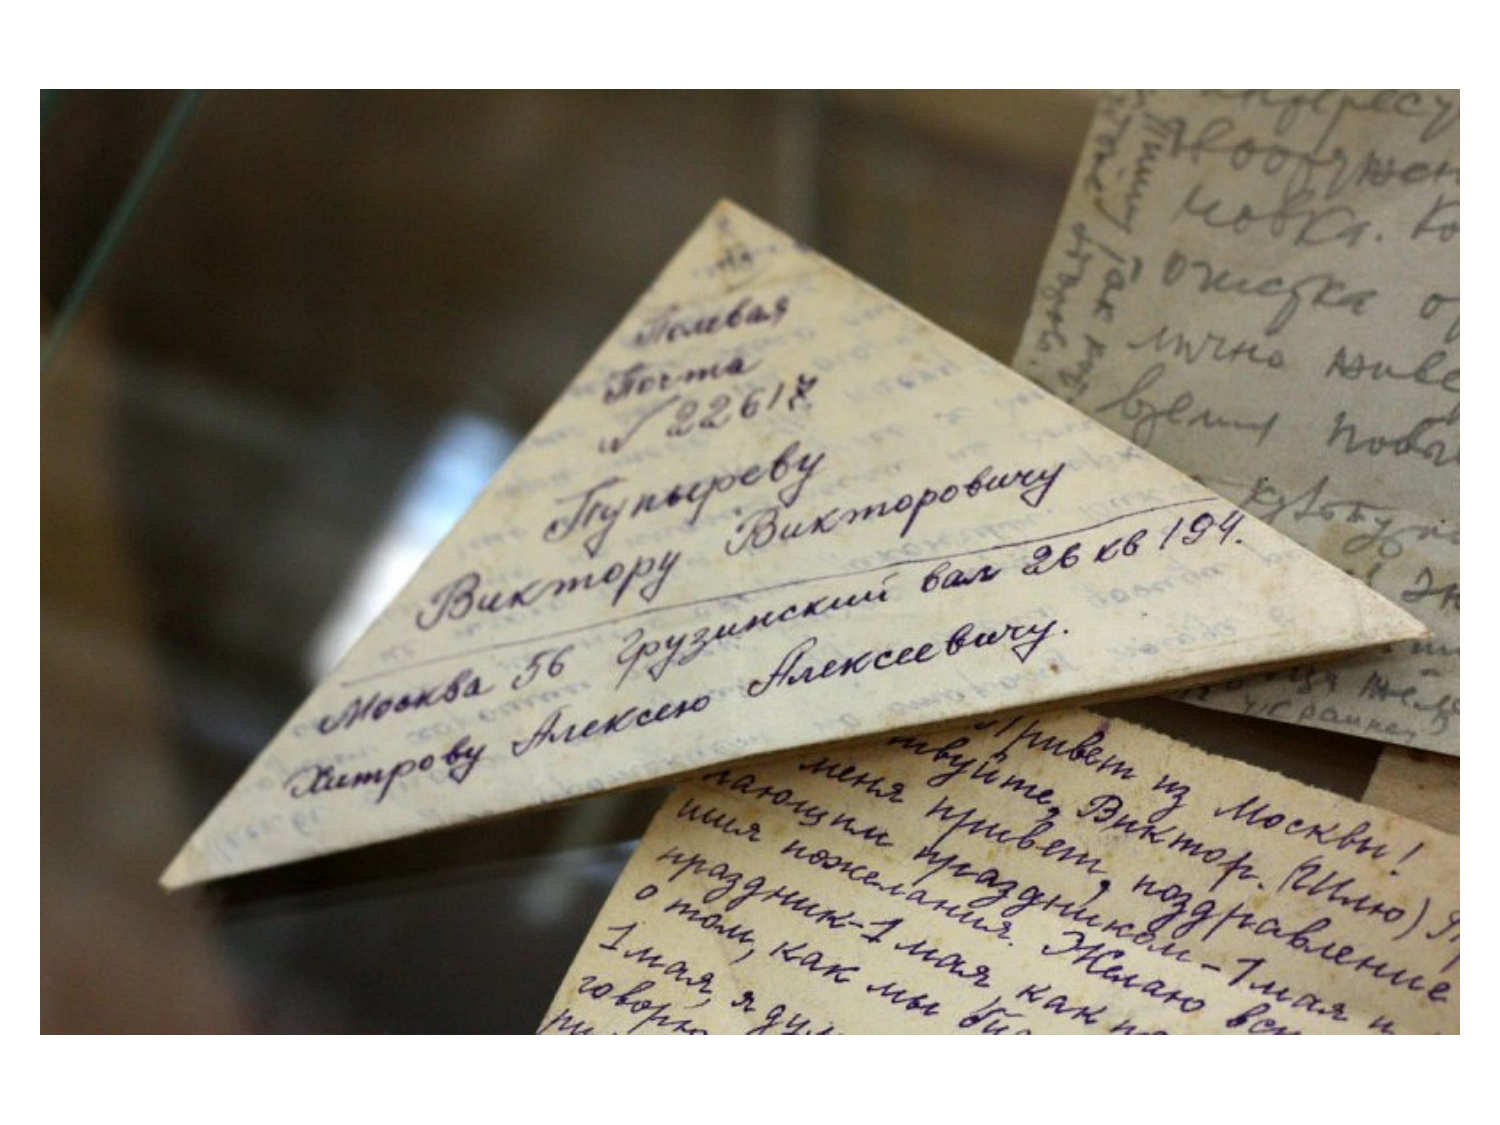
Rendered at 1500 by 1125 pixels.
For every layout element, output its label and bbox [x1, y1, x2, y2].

picture [40, 89, 1460, 1036]
